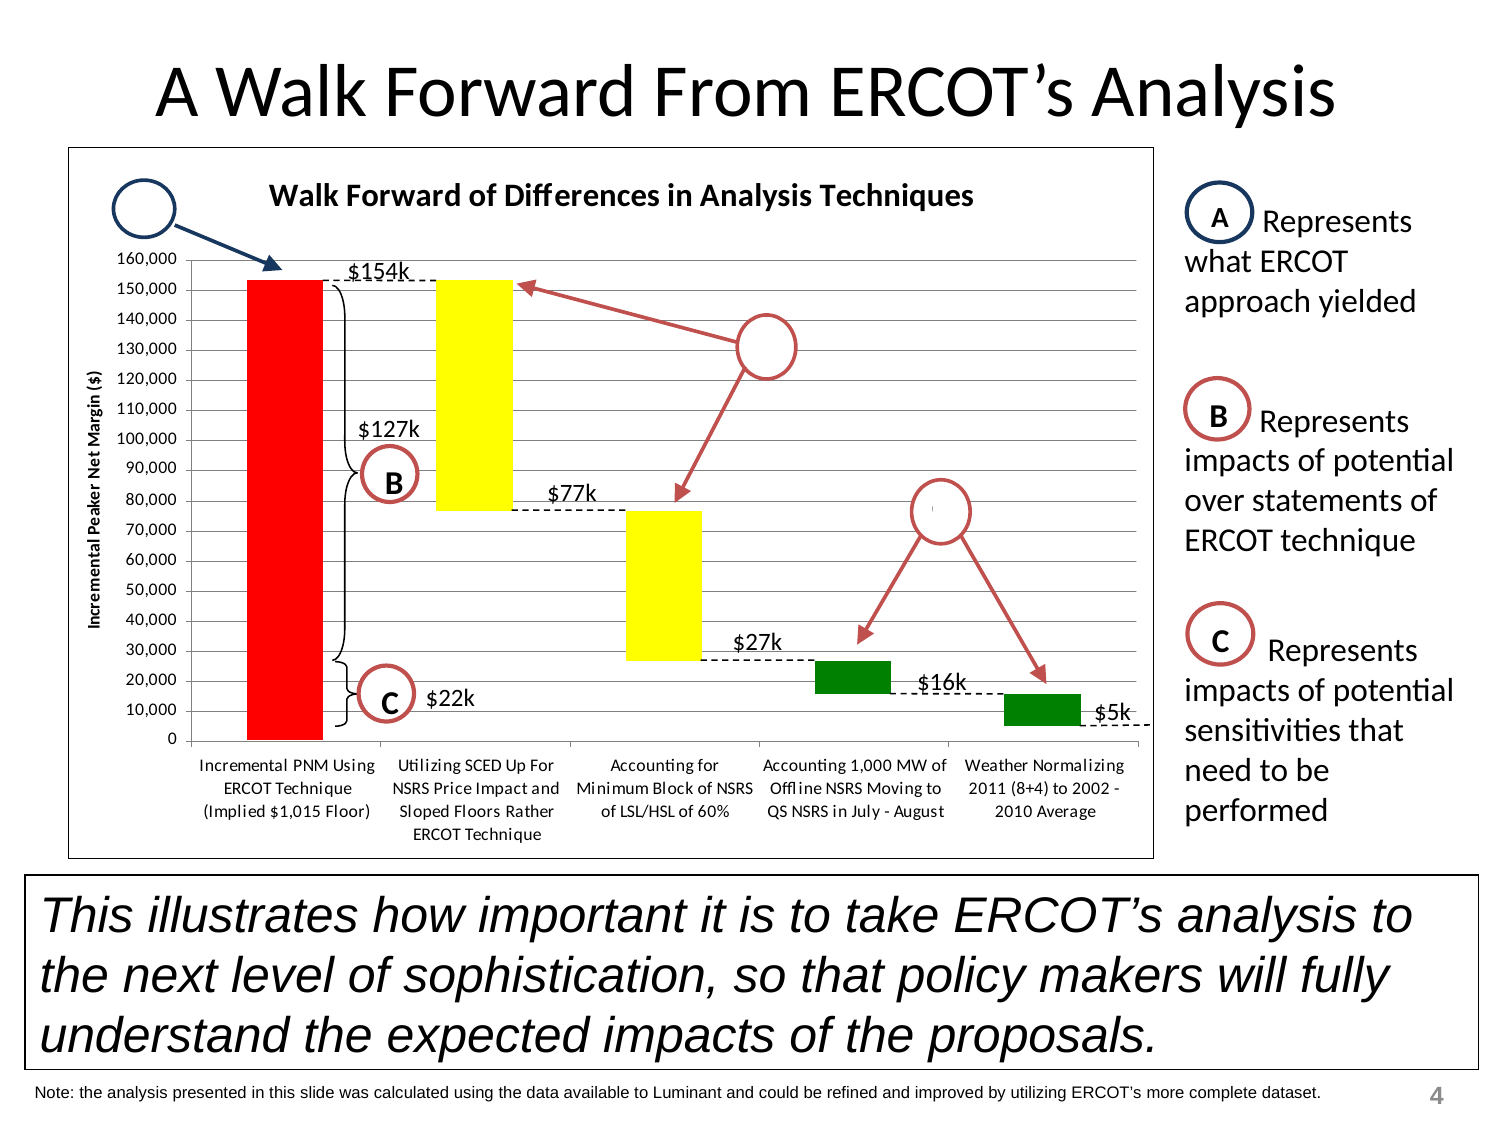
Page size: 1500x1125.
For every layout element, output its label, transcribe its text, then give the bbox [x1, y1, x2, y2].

text_box 4 [1108, 1070, 1459, 1125]
text_box Represents what ERCOT approach yielded Represents impacts of potential over statements of ERCOT technique Represents impacts of potential sensitivities that need to be performed [1169, 156, 1482, 836]
text_box Note: the analysis presented in this slide was calculated using the data available to Luminant and could be refined and improved by utilizing ERCOT’s more complete dataset. [19, 1074, 1361, 1110]
text_box C [1185, 601, 1256, 667]
text_box B [1183, 375, 1252, 442]
text_box A Walk Forward From ERCOT’s Analysis [38, 34, 1456, 139]
text_box A [1184, 180, 1255, 245]
picture [61, 140, 1162, 866]
text_box This illustrates how important it is to take ERCOT’s analysis to the next level of sophistication, so that policy makers will fully understand the expected impacts of the proposals. [24, 874, 1479, 1070]
